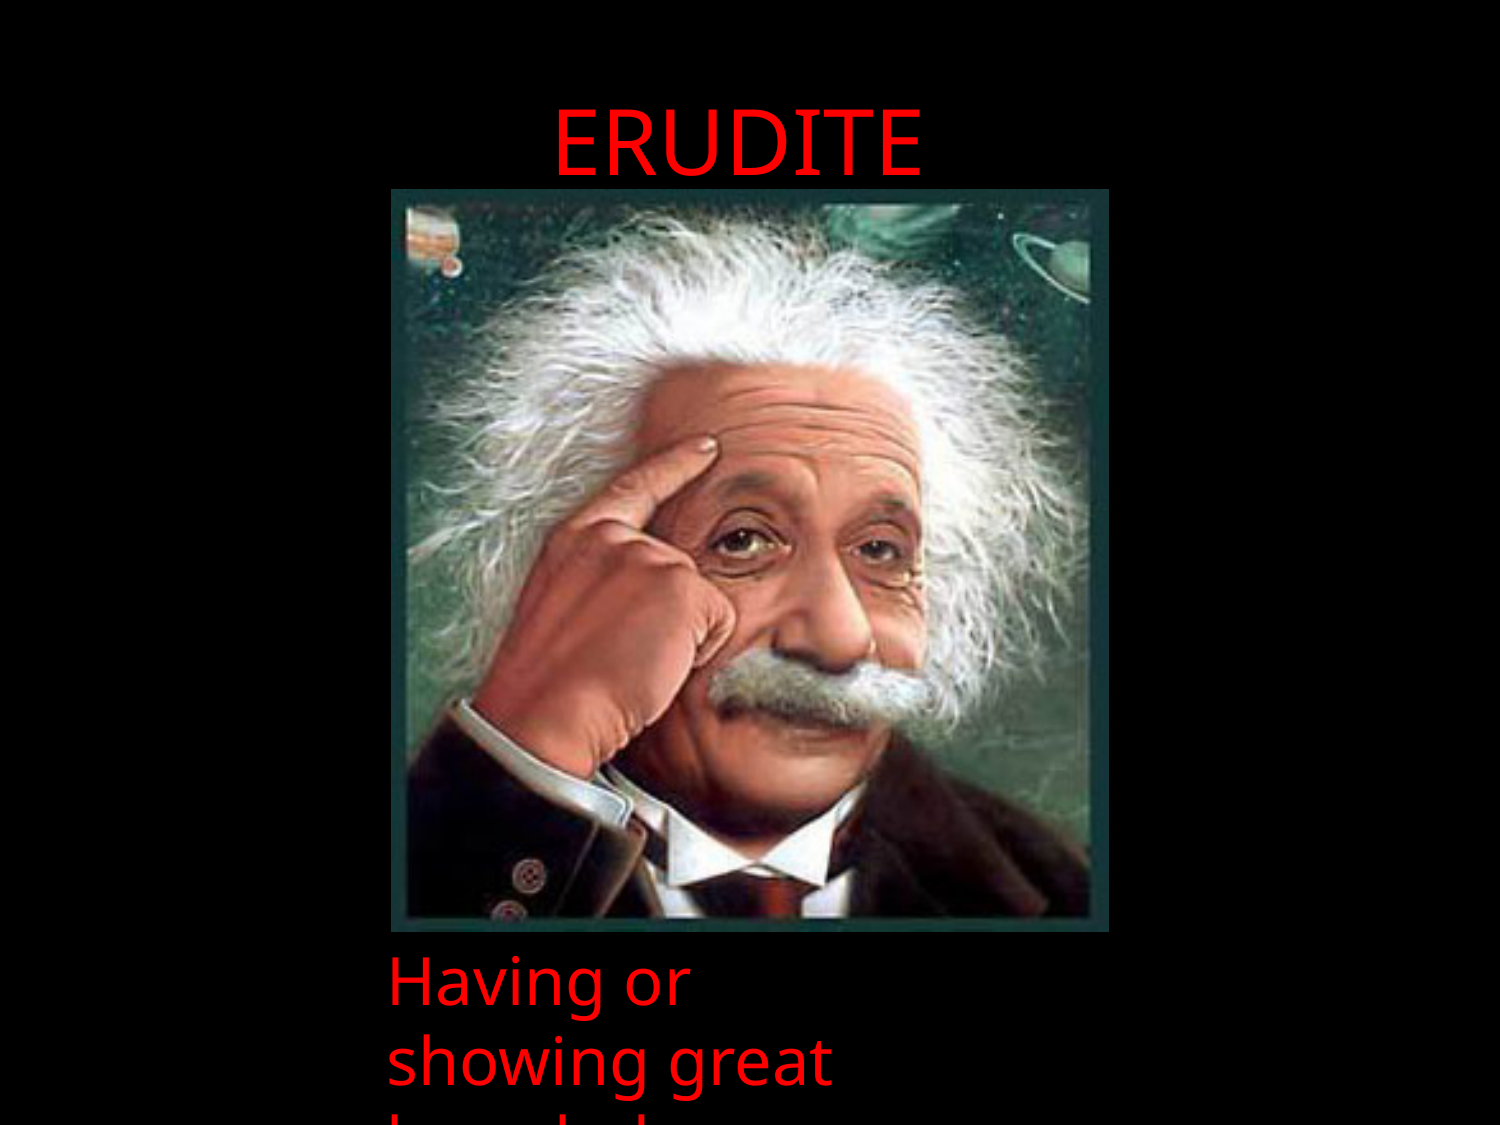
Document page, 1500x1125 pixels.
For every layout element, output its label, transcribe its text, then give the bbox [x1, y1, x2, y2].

title ERUDITE [75, 45, 1425, 188]
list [74, 189, 1426, 933]
text_box Having or showing great knowledge [371, 941, 941, 1125]
